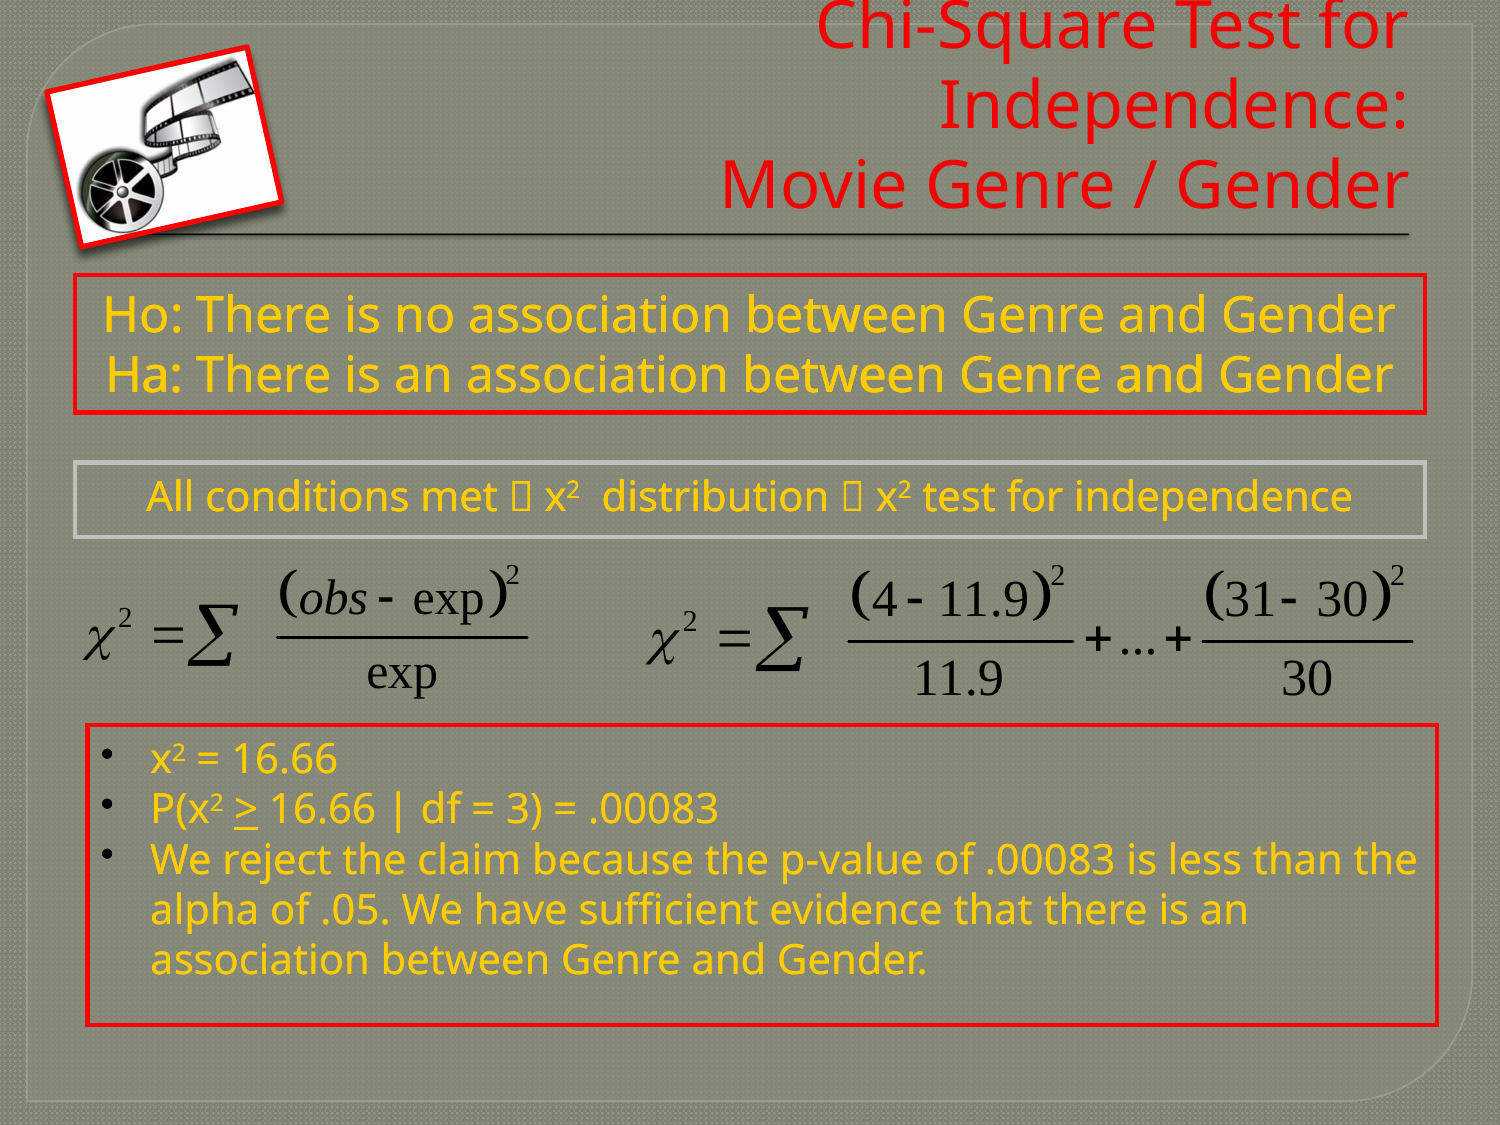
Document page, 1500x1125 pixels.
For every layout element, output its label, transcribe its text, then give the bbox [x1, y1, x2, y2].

text_box All conditions met  x2 distribution  x2 test for independence [74, 462, 1425, 538]
text_box Ho: There is no association between Genre and Gender Ha: There is an association between Genre and Gender [74, 274, 1425, 413]
picture [51, 51, 278, 243]
title Chi-Square Test for Independence: Movie Genre / Gender [312, 41, 1425, 230]
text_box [74, 549, 538, 709]
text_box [637, 549, 1425, 707]
text_box x2 = 16.66 P(x2 > 16.66 | df = 3) = .00083 We reject the claim because the p-value of .00083 is less than the alpha of .05. We have sufficient evidence that there is an association between Genre and Gender. [87, 724, 1438, 1025]
